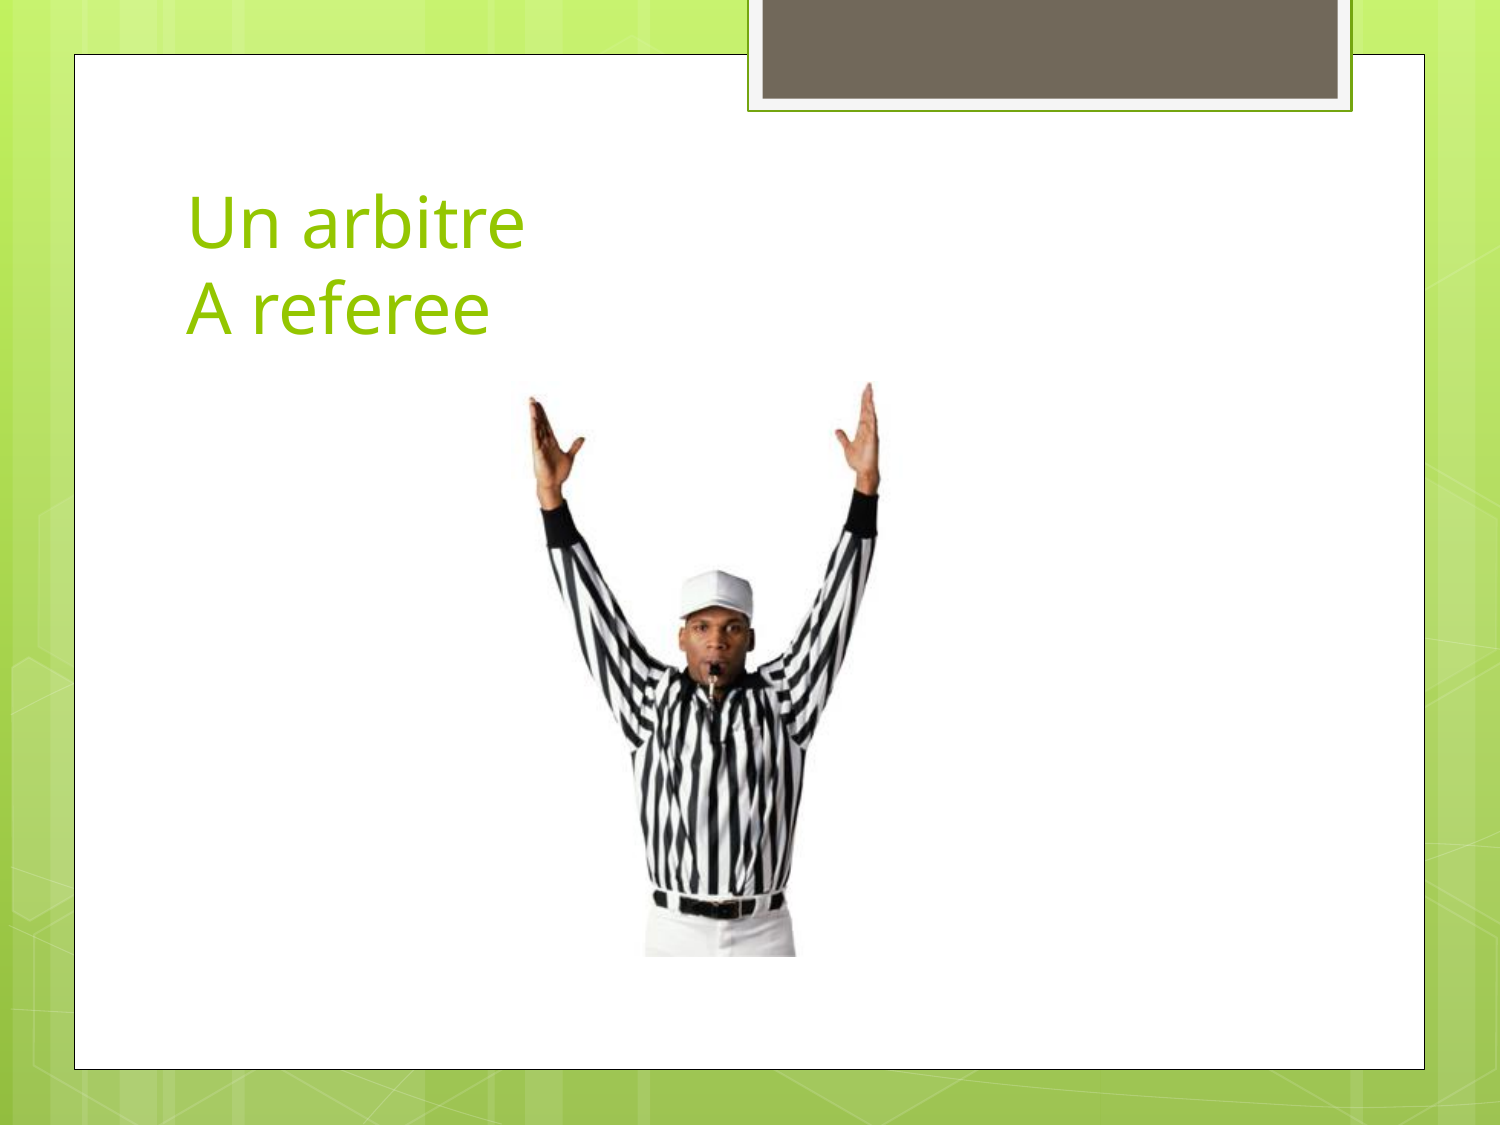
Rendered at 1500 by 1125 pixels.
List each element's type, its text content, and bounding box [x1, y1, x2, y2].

title Un arbitre A referee [171, 168, 1324, 357]
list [170, 380, 1284, 958]
